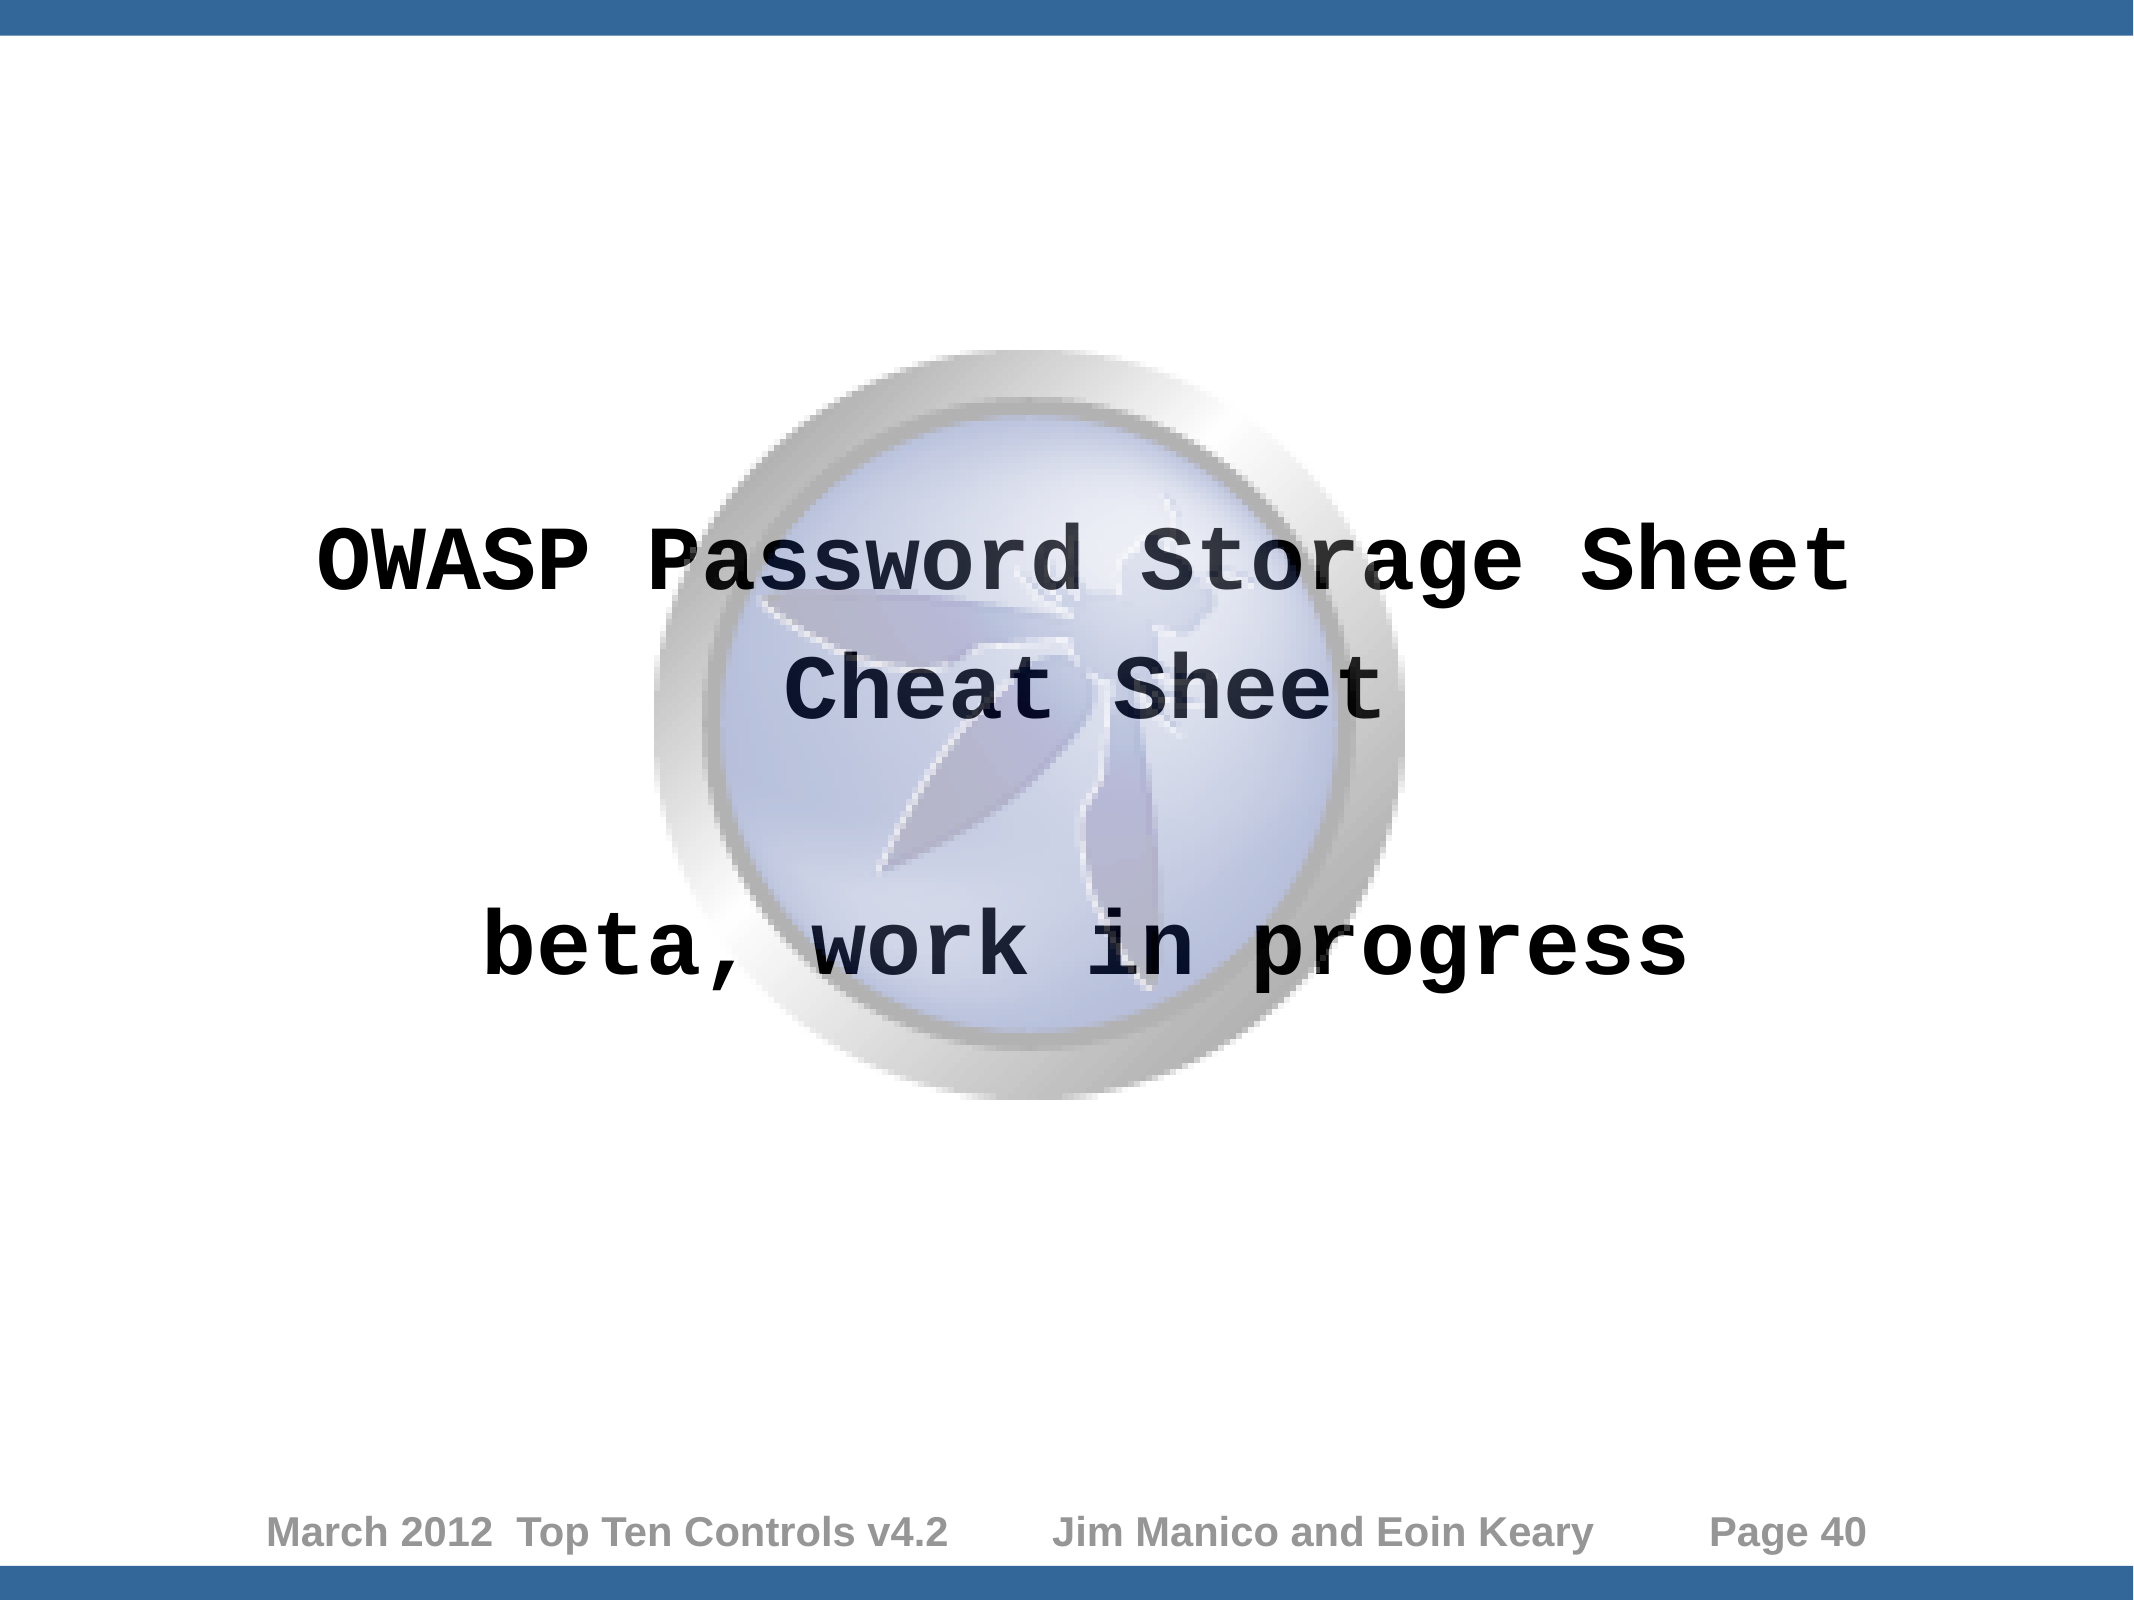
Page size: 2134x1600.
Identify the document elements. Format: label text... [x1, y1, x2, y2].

list OWASP Password Storage Sheet Cheat Sheet beta, work in progress [88, 487, 648, 1088]
picture [653, 349, 1405, 1101]
list OWASP Password Storage Sheet Cheat Sheet beta, work in progress [1410, 487, 2084, 1088]
